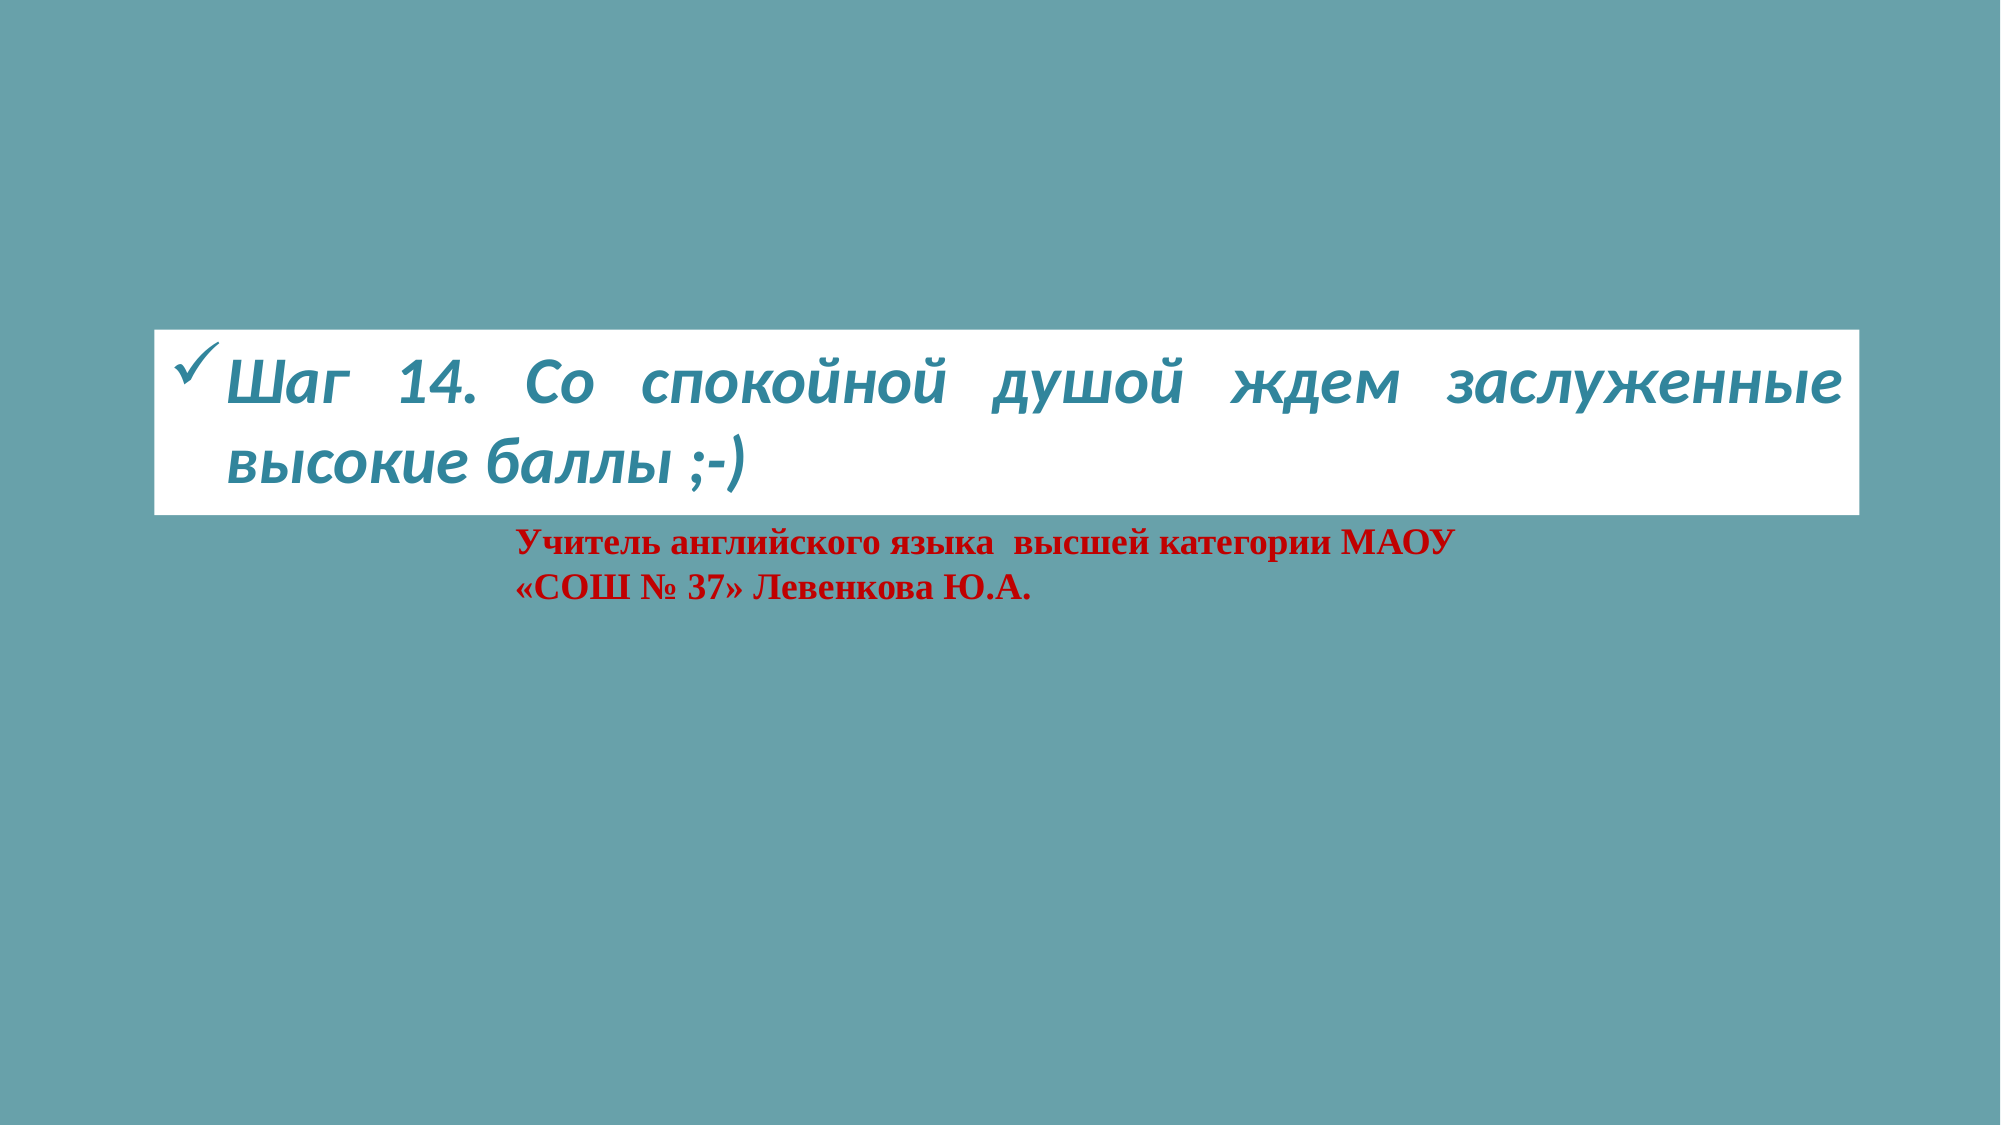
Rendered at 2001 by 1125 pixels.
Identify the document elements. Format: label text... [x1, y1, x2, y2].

text_box Шаг 14. Со спокойной душой ждем заслуженные высокие баллы ;-) [154, 329, 1860, 516]
text_box Учитель английского языка высшей категории МАОУ «СОШ № 37» Левенкова Ю.А. [500, 509, 1500, 615]
picture [0, 0, 2001, 1125]
